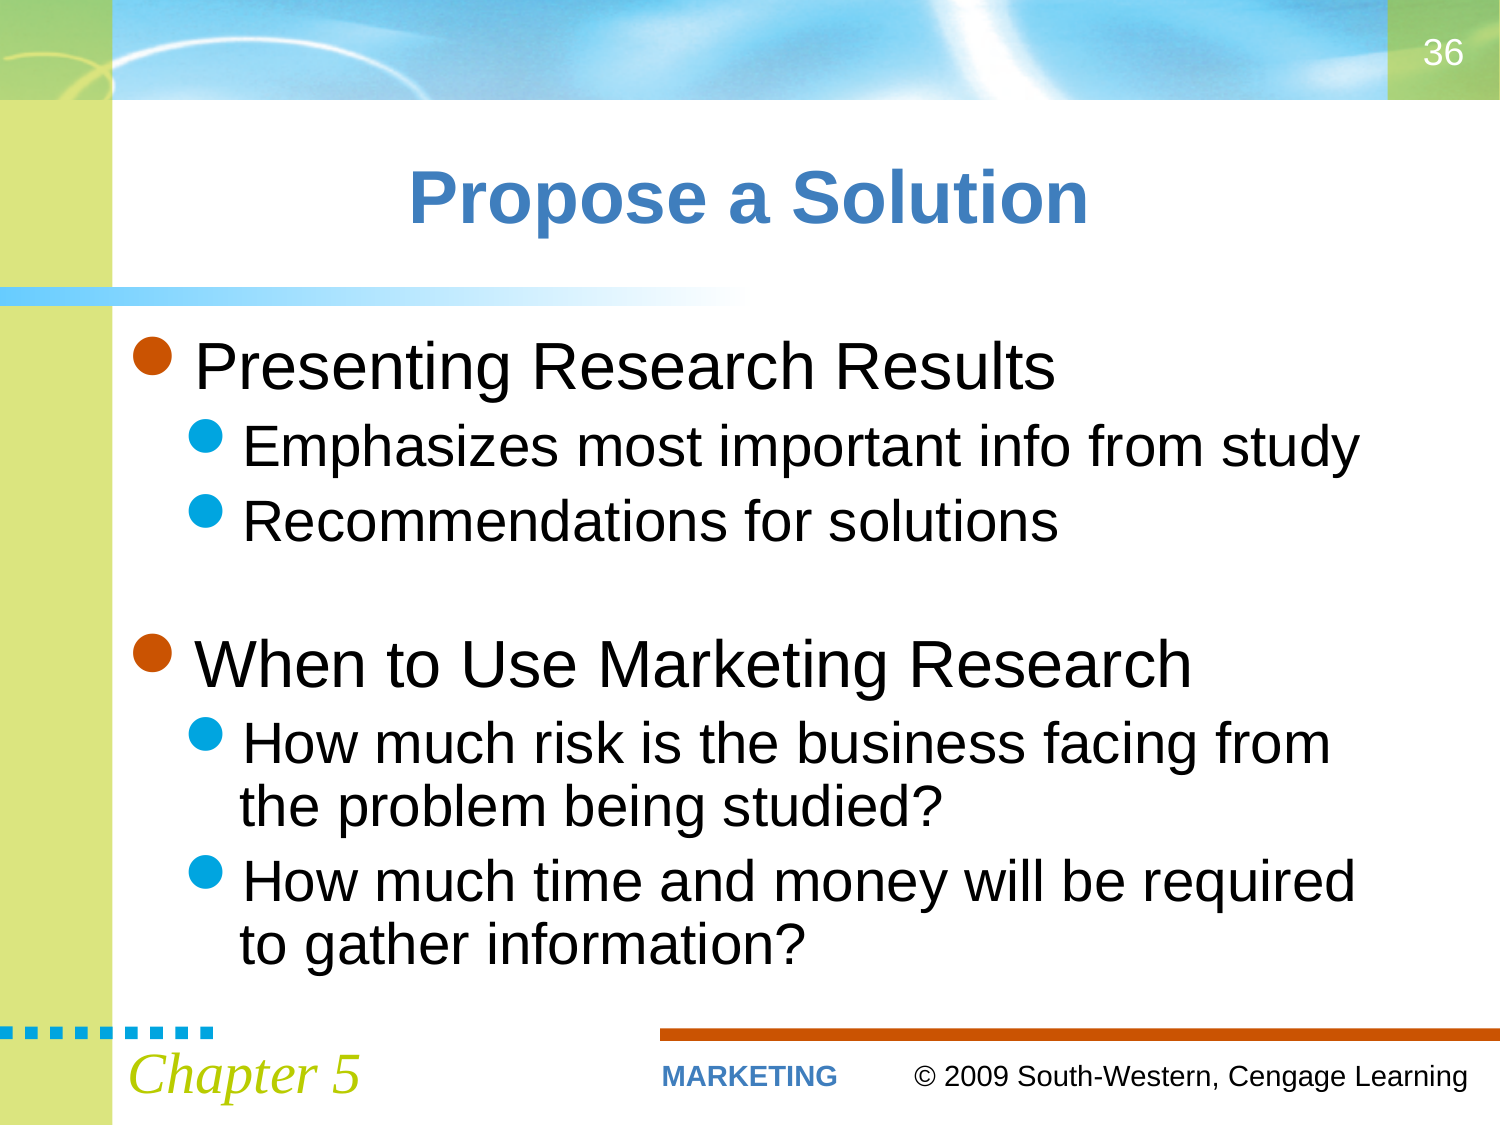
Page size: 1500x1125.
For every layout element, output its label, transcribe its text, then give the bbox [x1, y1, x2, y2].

slide_number 36 [1387, 0, 1500, 101]
list Presenting Research Results Emphasizes most important info from study Recommendations for solutions When to Use Marketing Research How much risk is the business facing from the problem being studied? How much time and money will be required to gather information? [112, 324, 1426, 1026]
title Propose a Solution [112, 99, 1388, 288]
footer Chapter 5 [112, 1026, 638, 1113]
